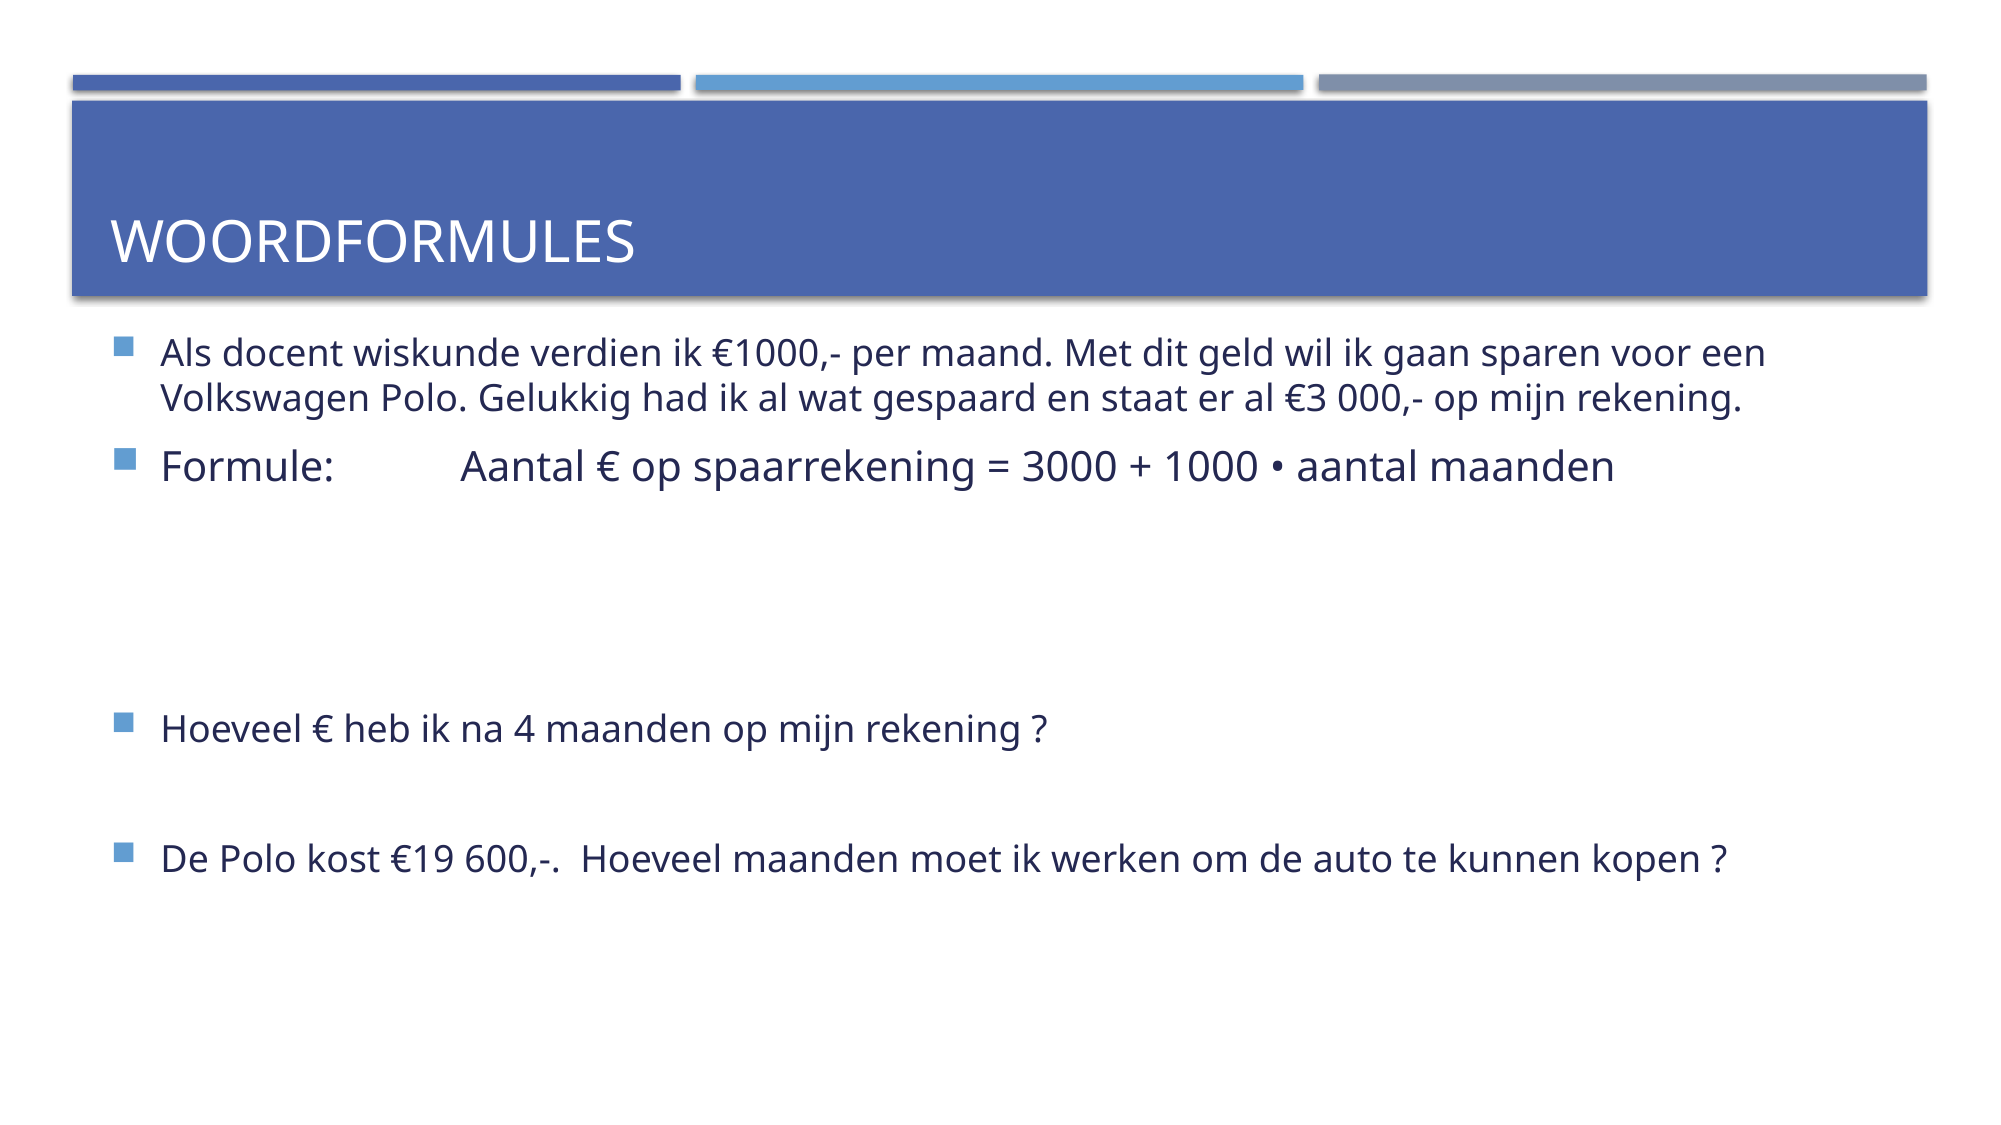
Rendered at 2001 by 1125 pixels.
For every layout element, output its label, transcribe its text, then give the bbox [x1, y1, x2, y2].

title Woordformules [95, 115, 1905, 282]
list Als docent wiskunde verdien ik €1000,- per maand. Met dit geld wil ik gaan sparen voor een Volkswagen Polo. Gelukkig had ik al wat gespaard en staat er al €3 000,- op mijn rekening. Formule: Aantal € op spaarrekening = 3000 + 1000 • aantal maanden Hoeveel € heb ik na 4 maanden op mijn rekening ? De Polo kost €19 600,-. Hoeveel maanden moet ik werken om de auto te kunnen kopen ? [95, 312, 1905, 962]
